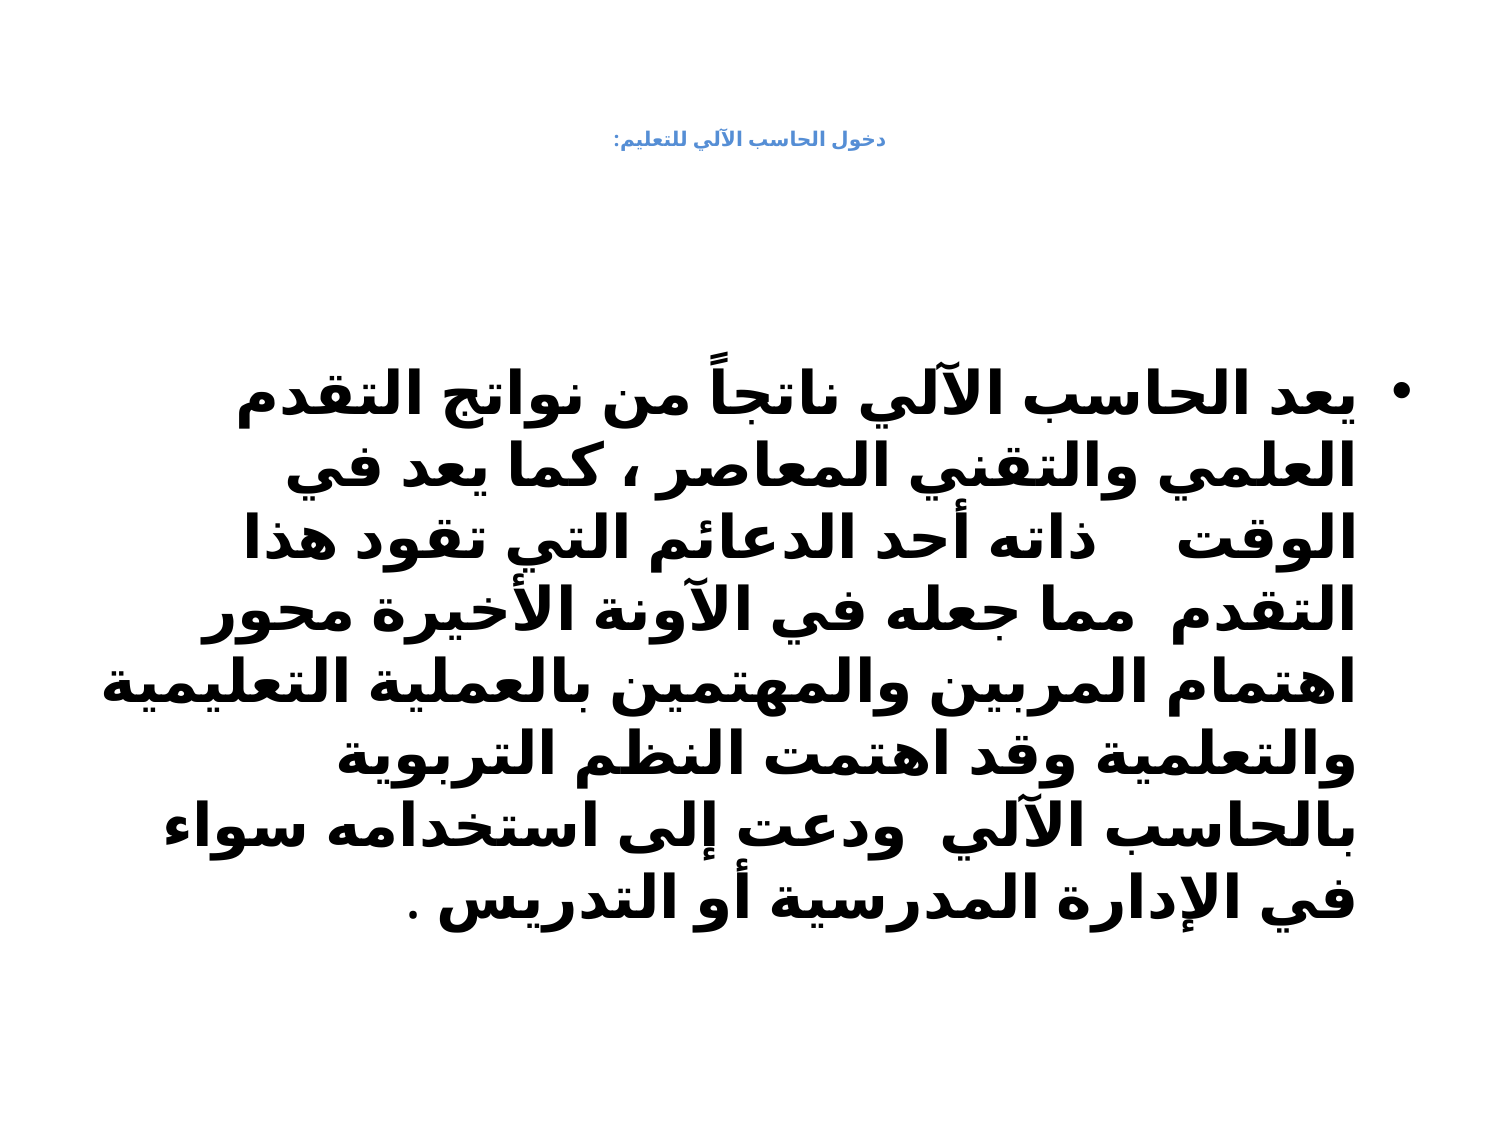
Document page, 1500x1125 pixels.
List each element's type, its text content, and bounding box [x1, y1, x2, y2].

list يعد الحاسب الآلي ناتجاً من نواتج التقدم العلمي والتقني المعاصر ، كما يعد في الوقت ذاته أحد الدعائم التي تقود هذا التقدم مما جعله في الآونة الأخيرة محور اهتمام المربين والمهتمين بالعملية التعليمية والتعلمية وقد اهتمت النظم التربوية بالحاسب الآلي ودعت إلى استخدامه سواء في الإدارة المدرسية أو التدريس . [75, 262, 1425, 1005]
title دخول الحاسب الآلي للتعليم: [75, 45, 1425, 233]
